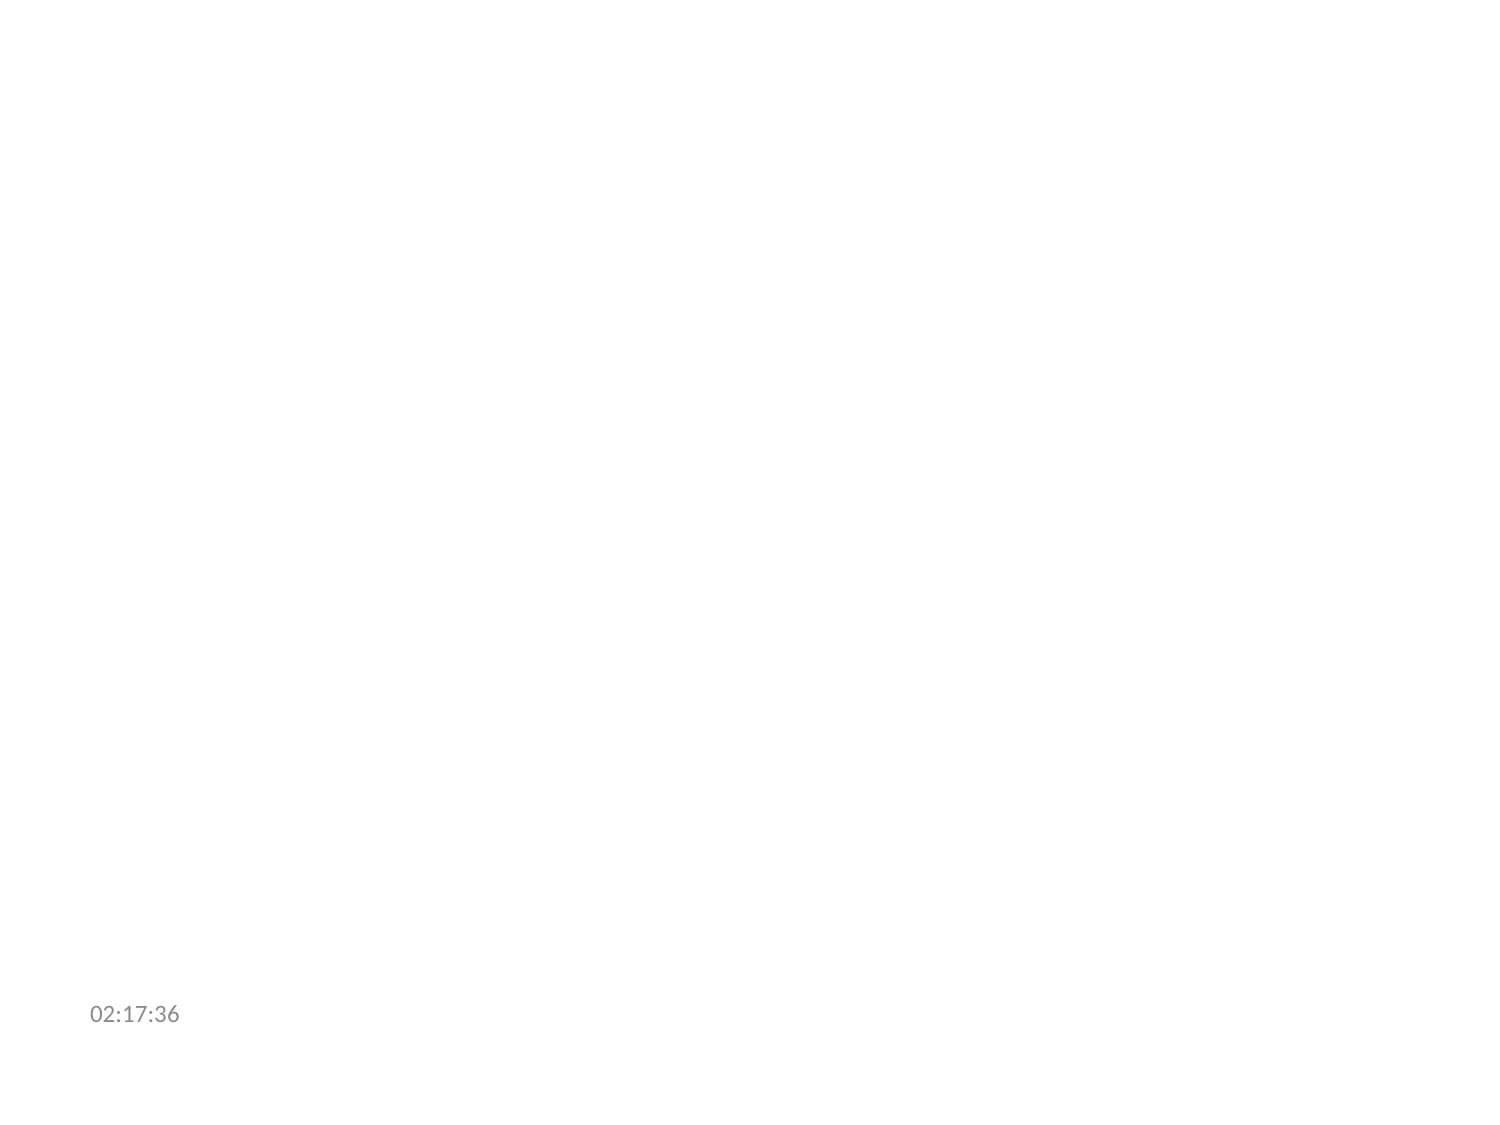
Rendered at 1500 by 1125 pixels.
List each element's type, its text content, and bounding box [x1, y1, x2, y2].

text_box 15:35:09 [75, 982, 425, 1043]
